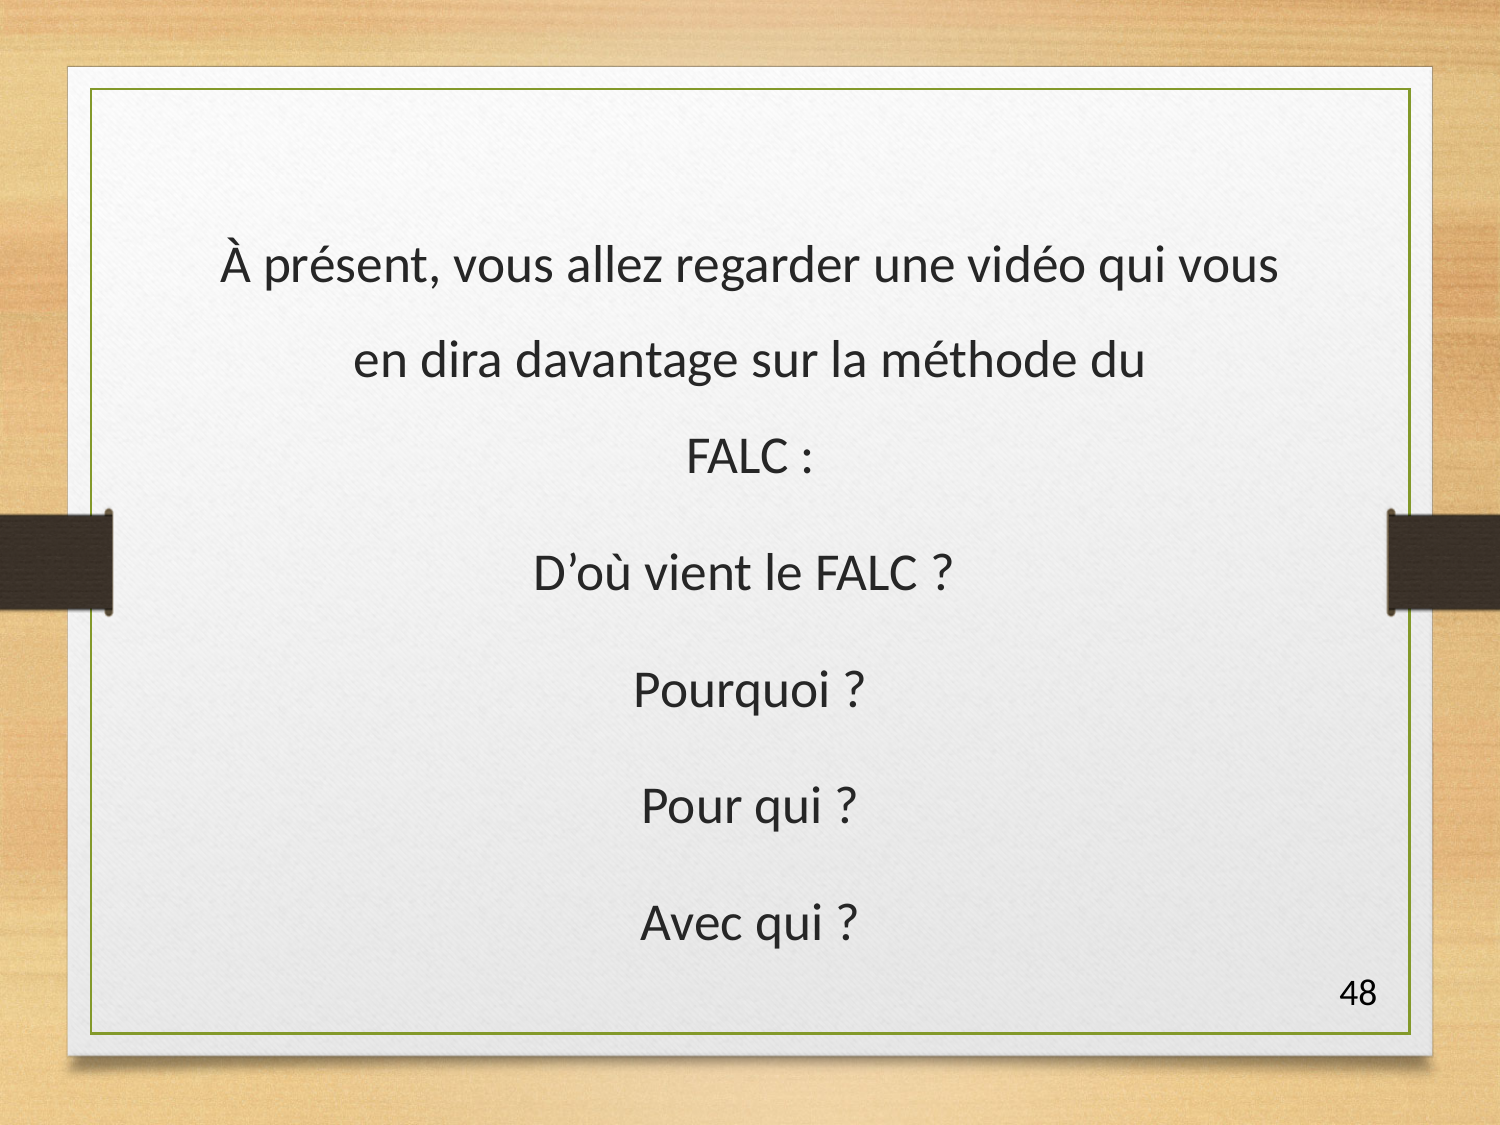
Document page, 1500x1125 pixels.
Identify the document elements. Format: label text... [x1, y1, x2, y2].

list À présent, vous allez regarder une vidéo qui vous en dira davantage sur la méthode du FALC : D’où vient le FALC ? Pourquoi ? Pour qui ? Avec qui ? [193, 136, 1309, 964]
picture [0, 0, 1500, 1125]
text_box 48 [1324, 960, 1399, 1020]
